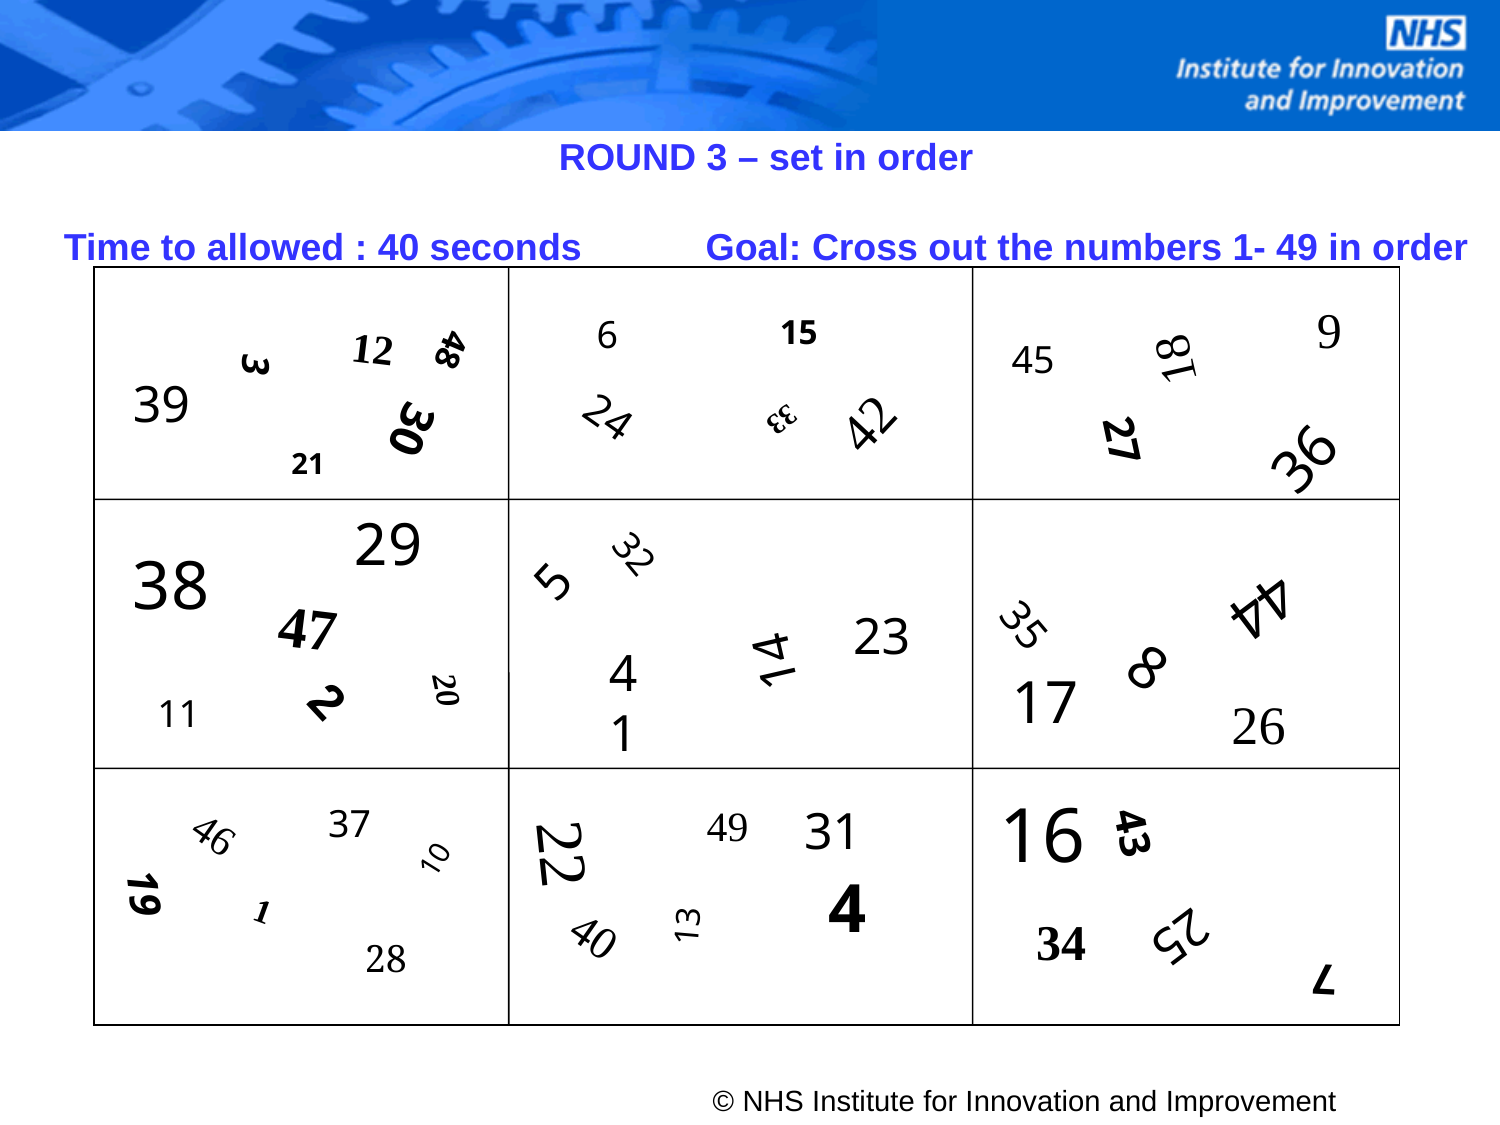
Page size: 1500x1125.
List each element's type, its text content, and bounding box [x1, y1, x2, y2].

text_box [93, 266, 1400, 1026]
text_box © NHS Institute for Innovation and Improvement [697, 1075, 1352, 1125]
text_box ROUND 3 – set in order Time to allowed : 40 seconds Goal: Cross out the numbers 1- 49 in order [48, 139, 1484, 276]
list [0, 0, 1500, 131]
